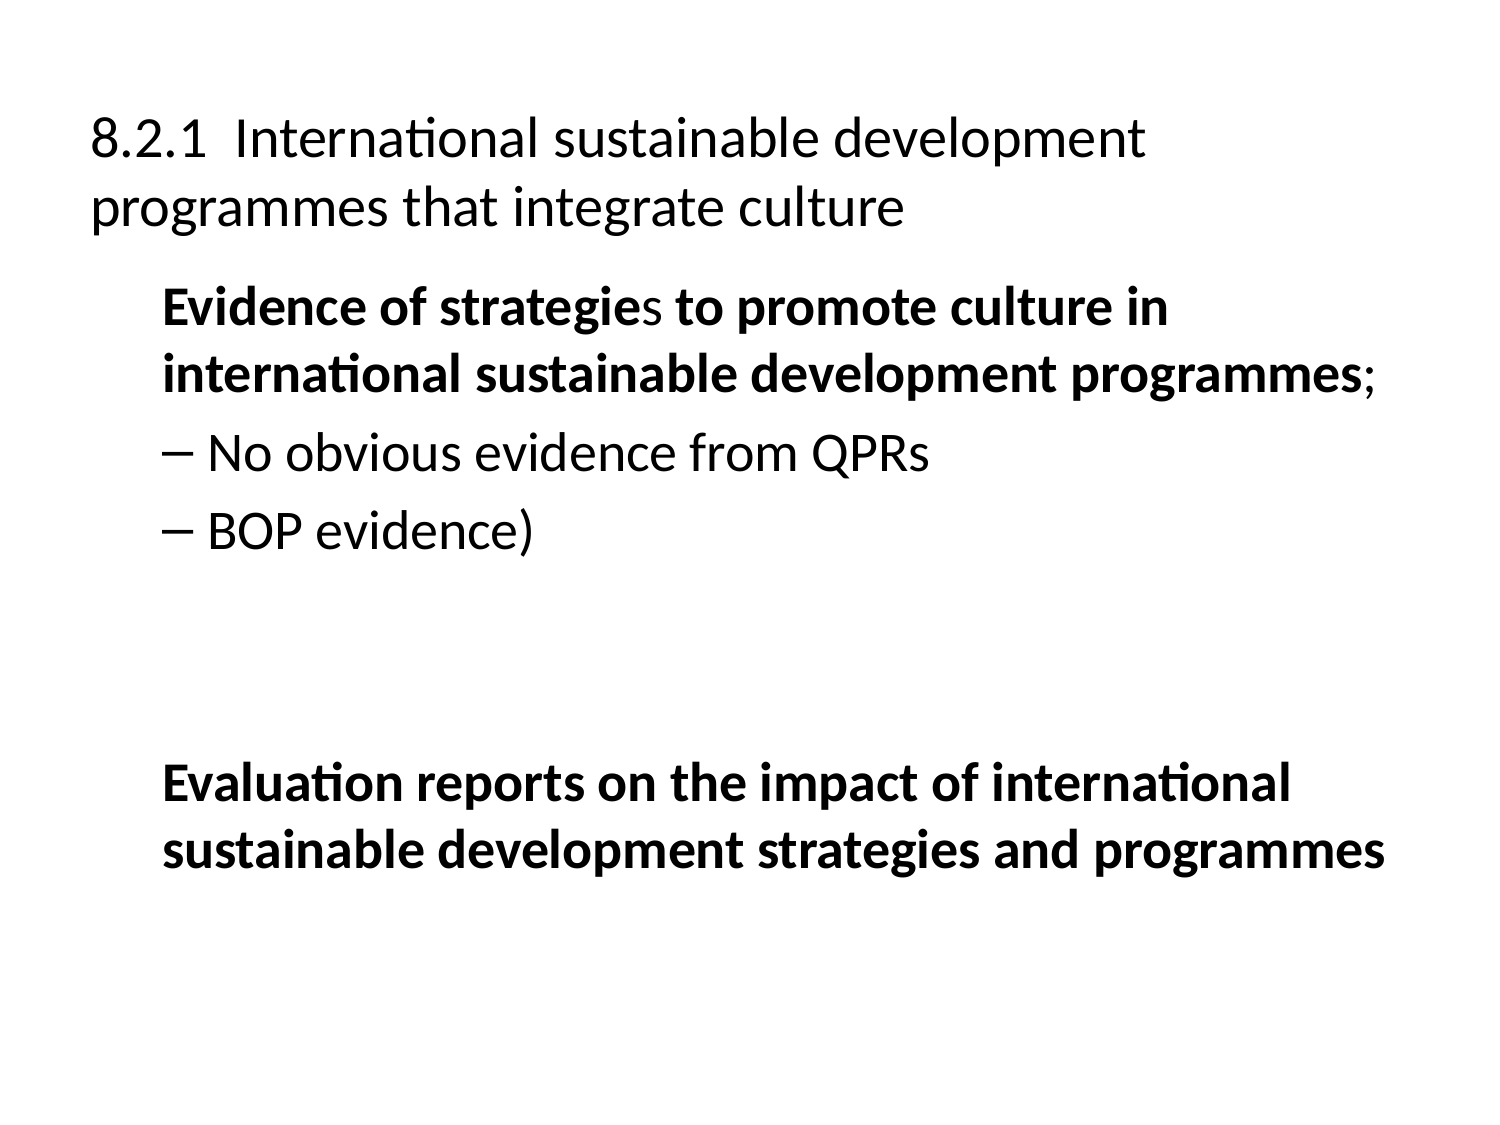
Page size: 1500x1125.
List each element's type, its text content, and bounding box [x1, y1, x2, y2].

title 8.2.1 International sustainable development programmes that integrate culture [75, 75, 1325, 262]
list Evidence of strategies to promote culture in international sustainable development programmes; No obvious evidence from QPRs BOP evidence) Evaluation reports on the impact of international sustainable development strategies and programmes [75, 262, 1425, 1005]
